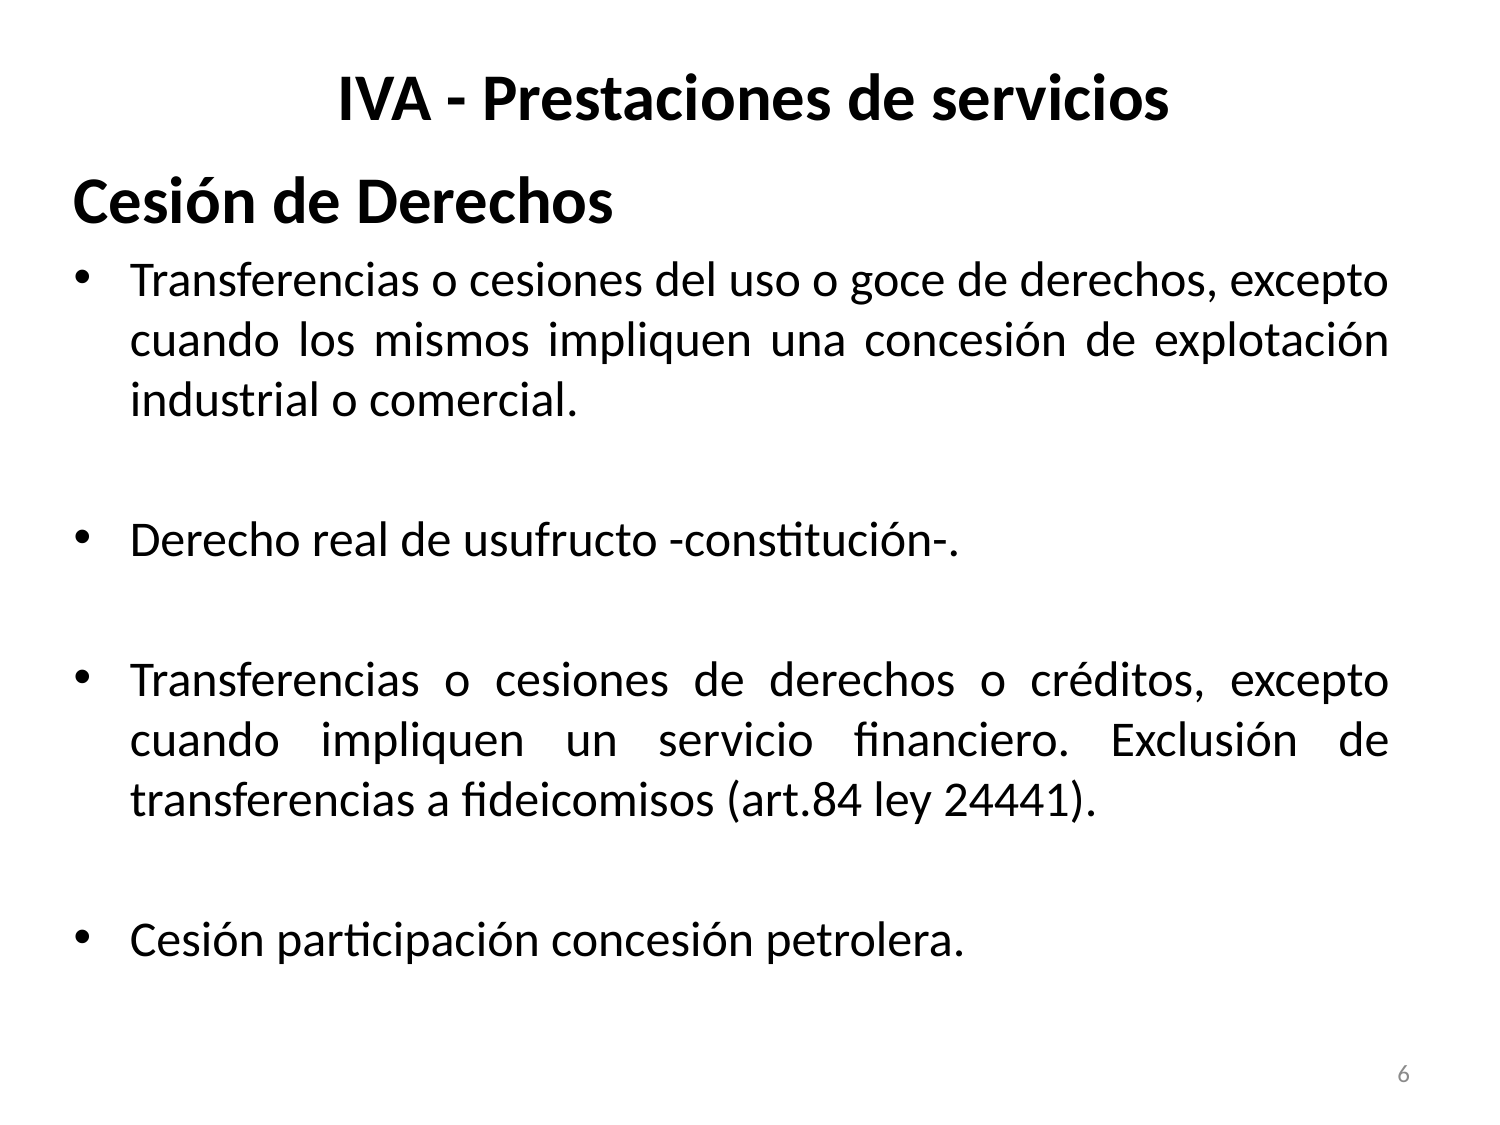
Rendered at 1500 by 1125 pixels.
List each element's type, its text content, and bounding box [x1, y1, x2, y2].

slide_number 6 [1074, 1042, 1425, 1103]
title IVA - Prestaciones de servicios [117, 0, 1393, 149]
list Cesión de Derechos Transferencias o cesiones del uso o goce de derechos, excepto cuando los mismos impliquen una concesión de explotación industrial o comercial. Derecho real de usufructo -constitución-. Transferencias o cesiones de derechos o créditos, excepto cuando impliquen un servicio financiero. Exclusión de transferencias a fideicomisos (art.84 ley 24441). Cesión participación concesión petrolera. [58, 149, 1406, 832]
